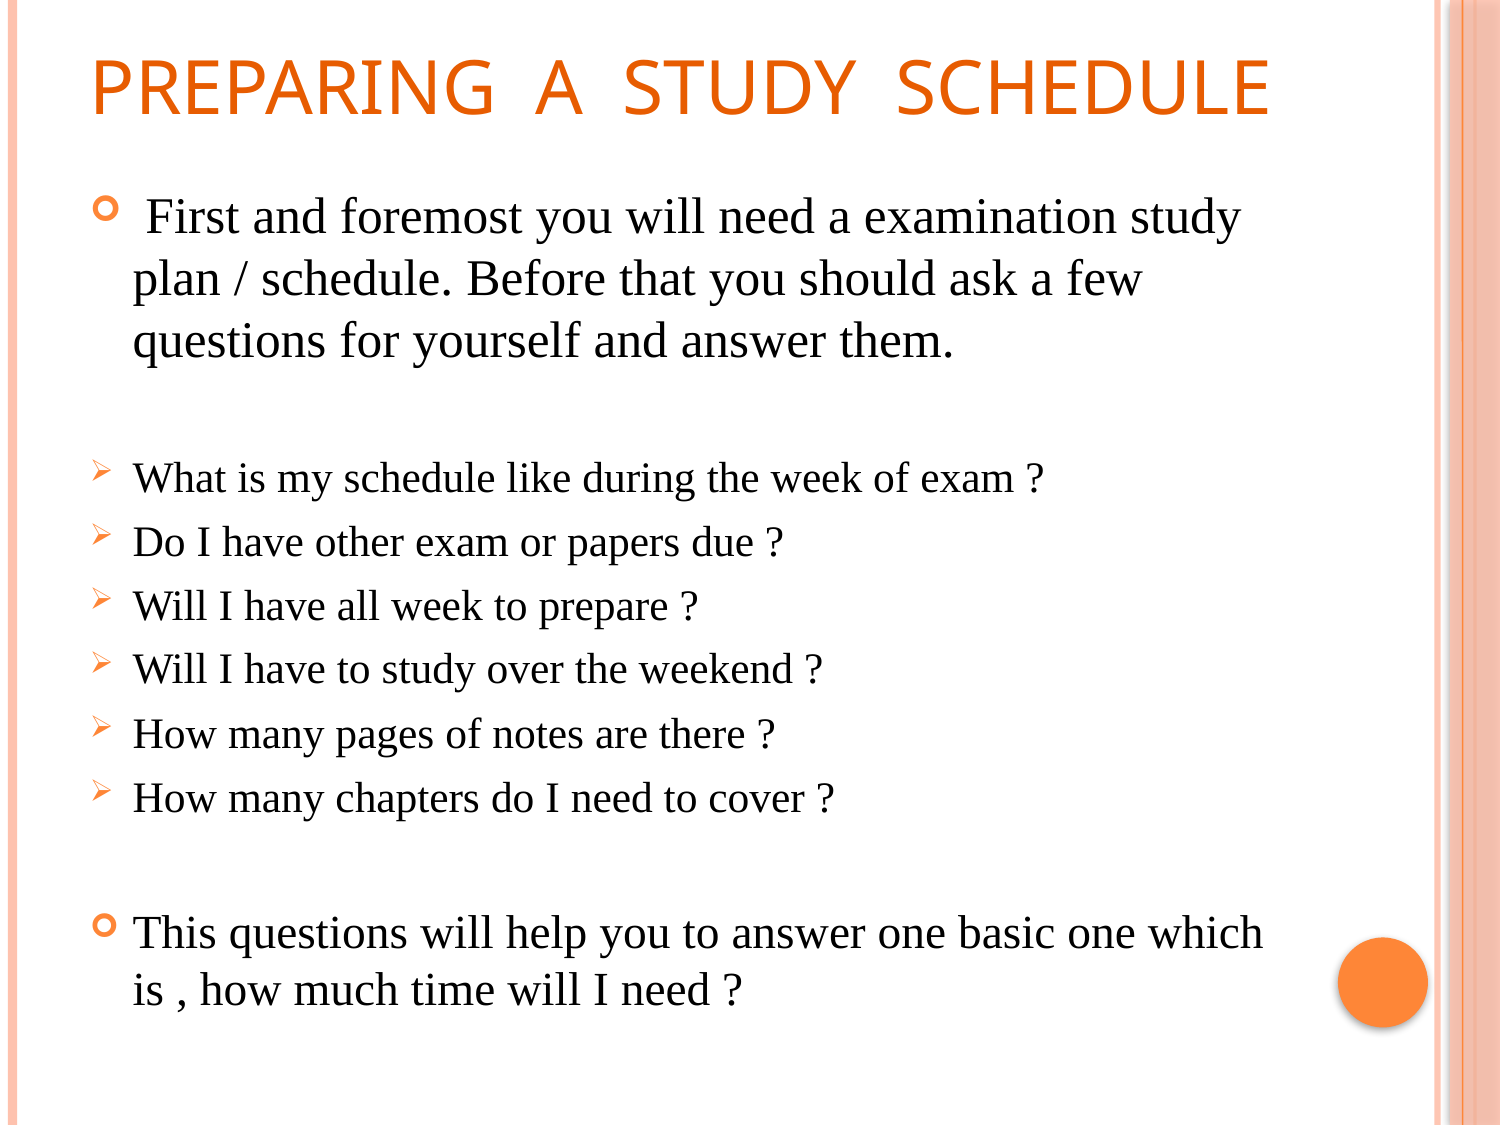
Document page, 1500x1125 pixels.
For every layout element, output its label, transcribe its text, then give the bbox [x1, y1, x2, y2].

title PREPARING A STUDY SCHEDULE [75, 45, 1300, 138]
list First and foremost you will need a examination study plan / schedule. Before that you should ask a few questions for yourself and answer them. What is my schedule like during the week of exam ? Do I have other exam or papers due ? Will I have all week to prepare ? Will I have to study over the weekend ? How many pages of notes are there ? How many chapters do I need to cover ? This questions will help you to answer one basic one which is , how much time will I need ? [75, 174, 1300, 1025]
